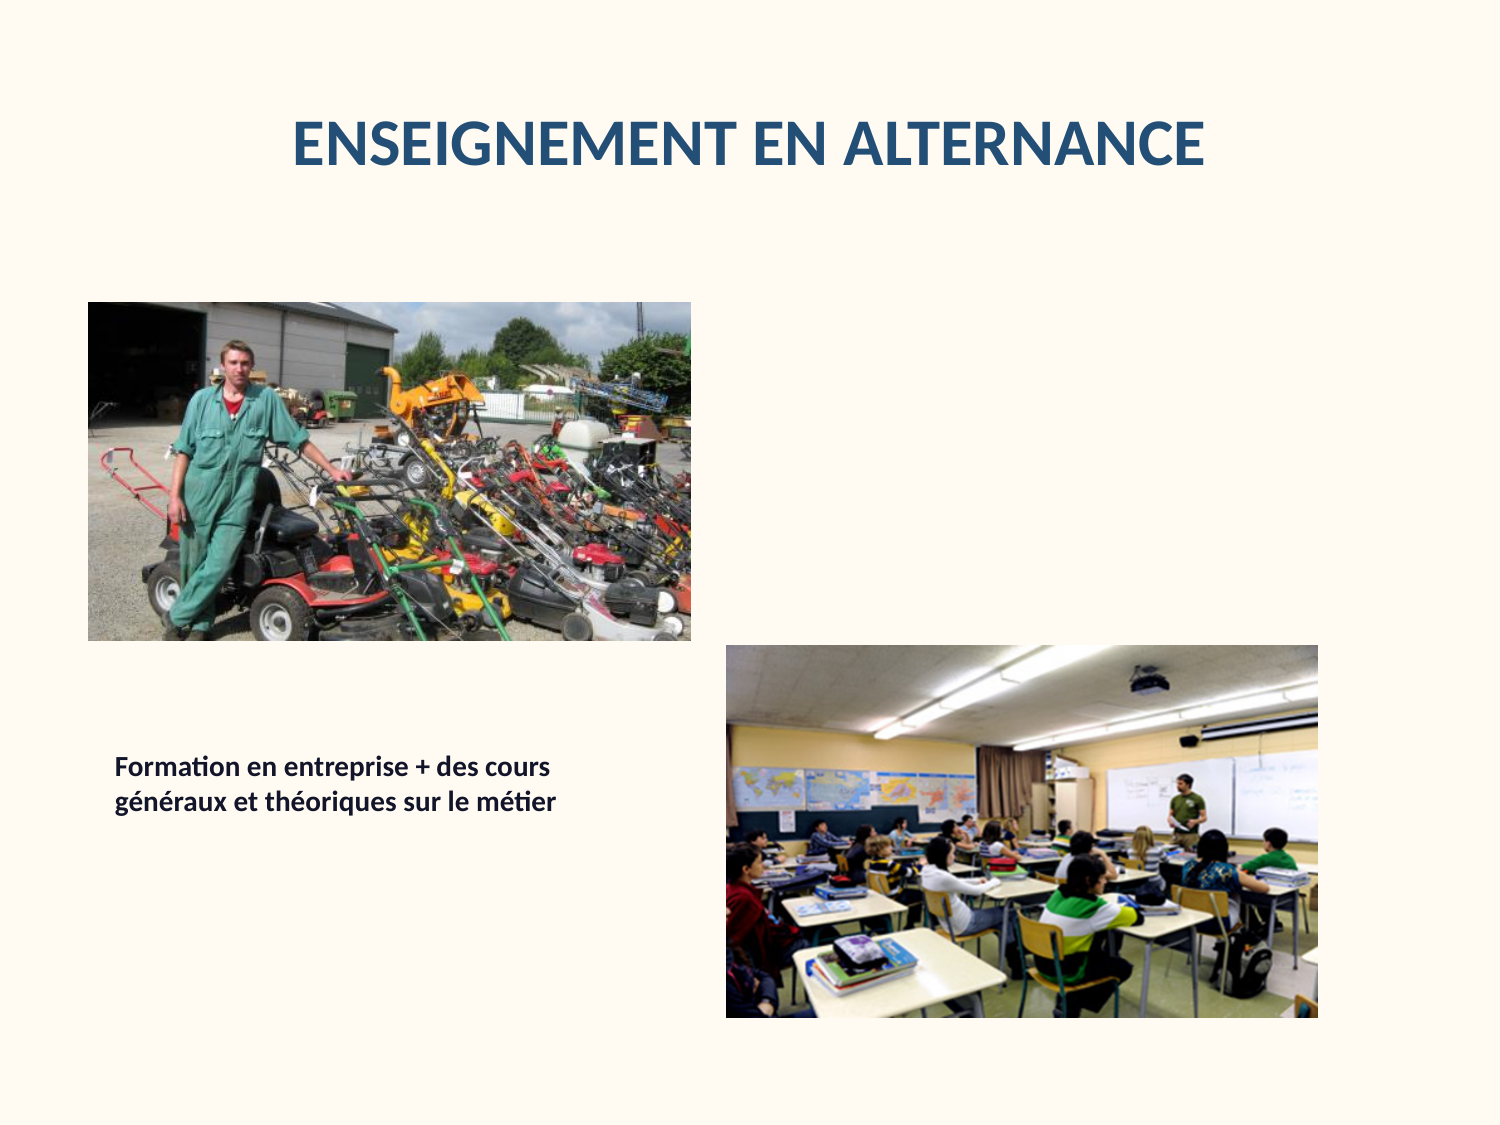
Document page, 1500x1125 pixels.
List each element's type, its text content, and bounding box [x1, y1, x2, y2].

text_box Formation en entreprise + des cours généraux et théoriques sur le métier [100, 739, 656, 825]
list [88, 302, 692, 641]
title ENSEIGNEMENT EN ALTERNANCE [75, 45, 1425, 233]
picture [726, 644, 1318, 1018]
